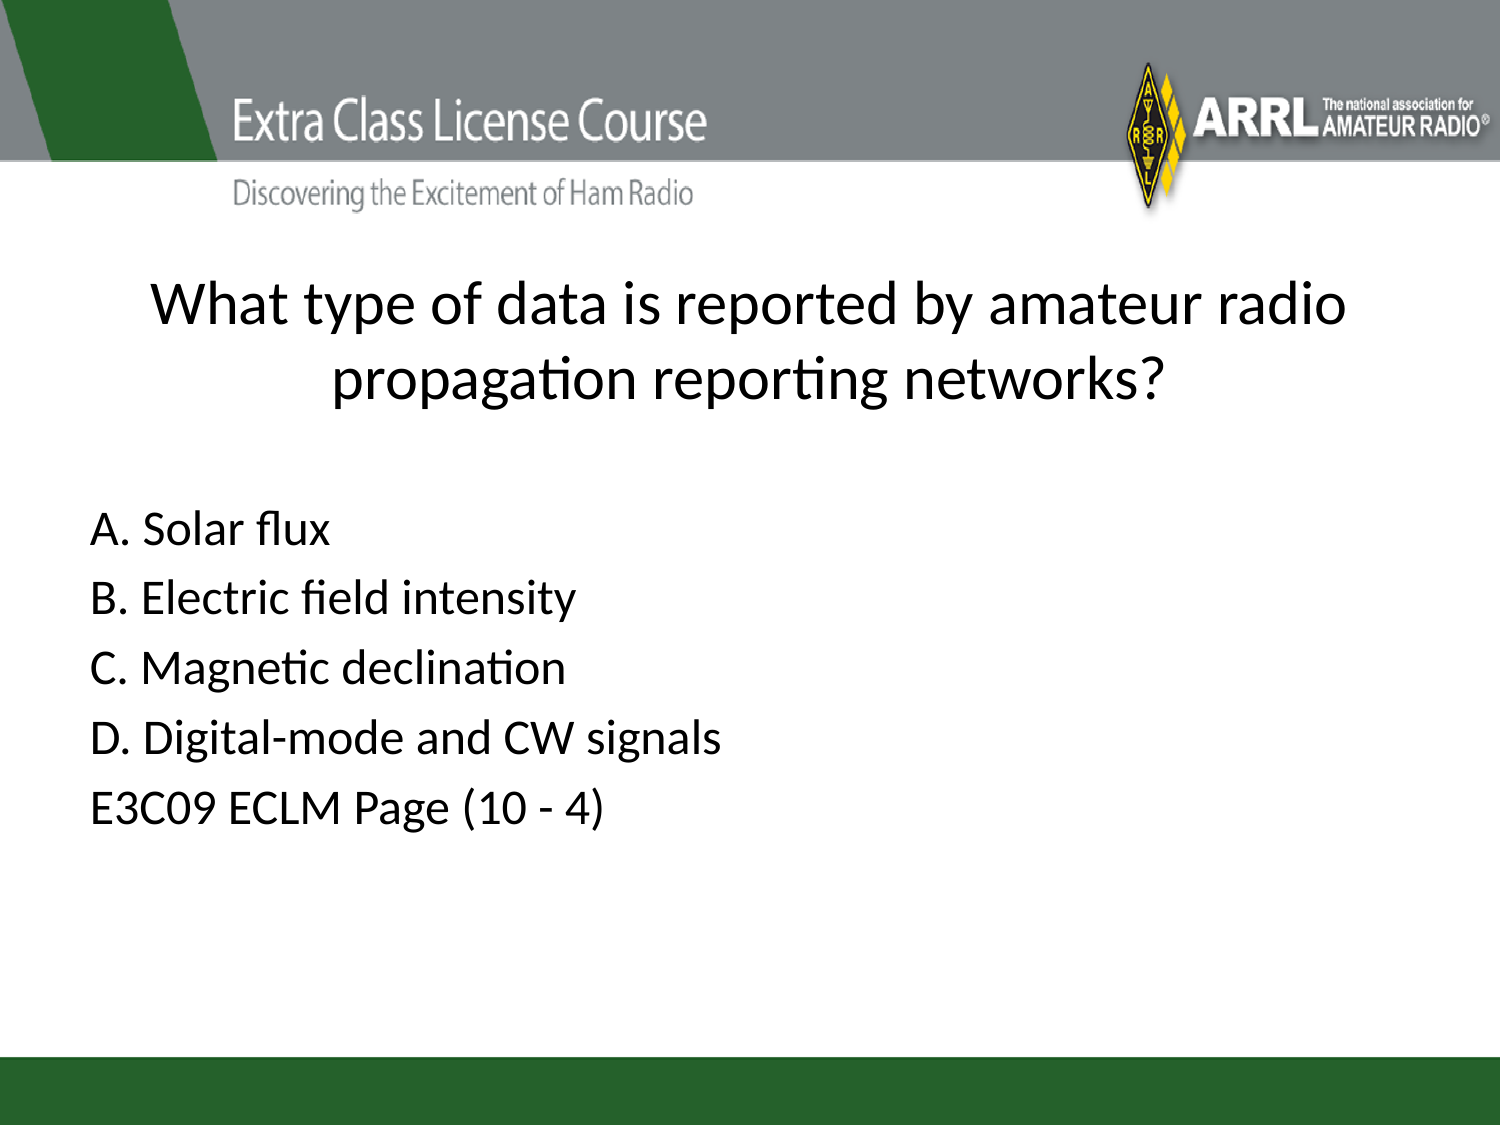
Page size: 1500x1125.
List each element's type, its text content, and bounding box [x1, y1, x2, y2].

title What type of data is reported by amateur radio propagation reporting networks? [75, 254, 1425, 435]
picture [0, 0, 1500, 1125]
list A. Solar flux B. Electric field intensity C. Magnetic declination D. Digital-mode and CW signals E3C09 ECLM Page (10 - 4) [75, 487, 1425, 1005]
